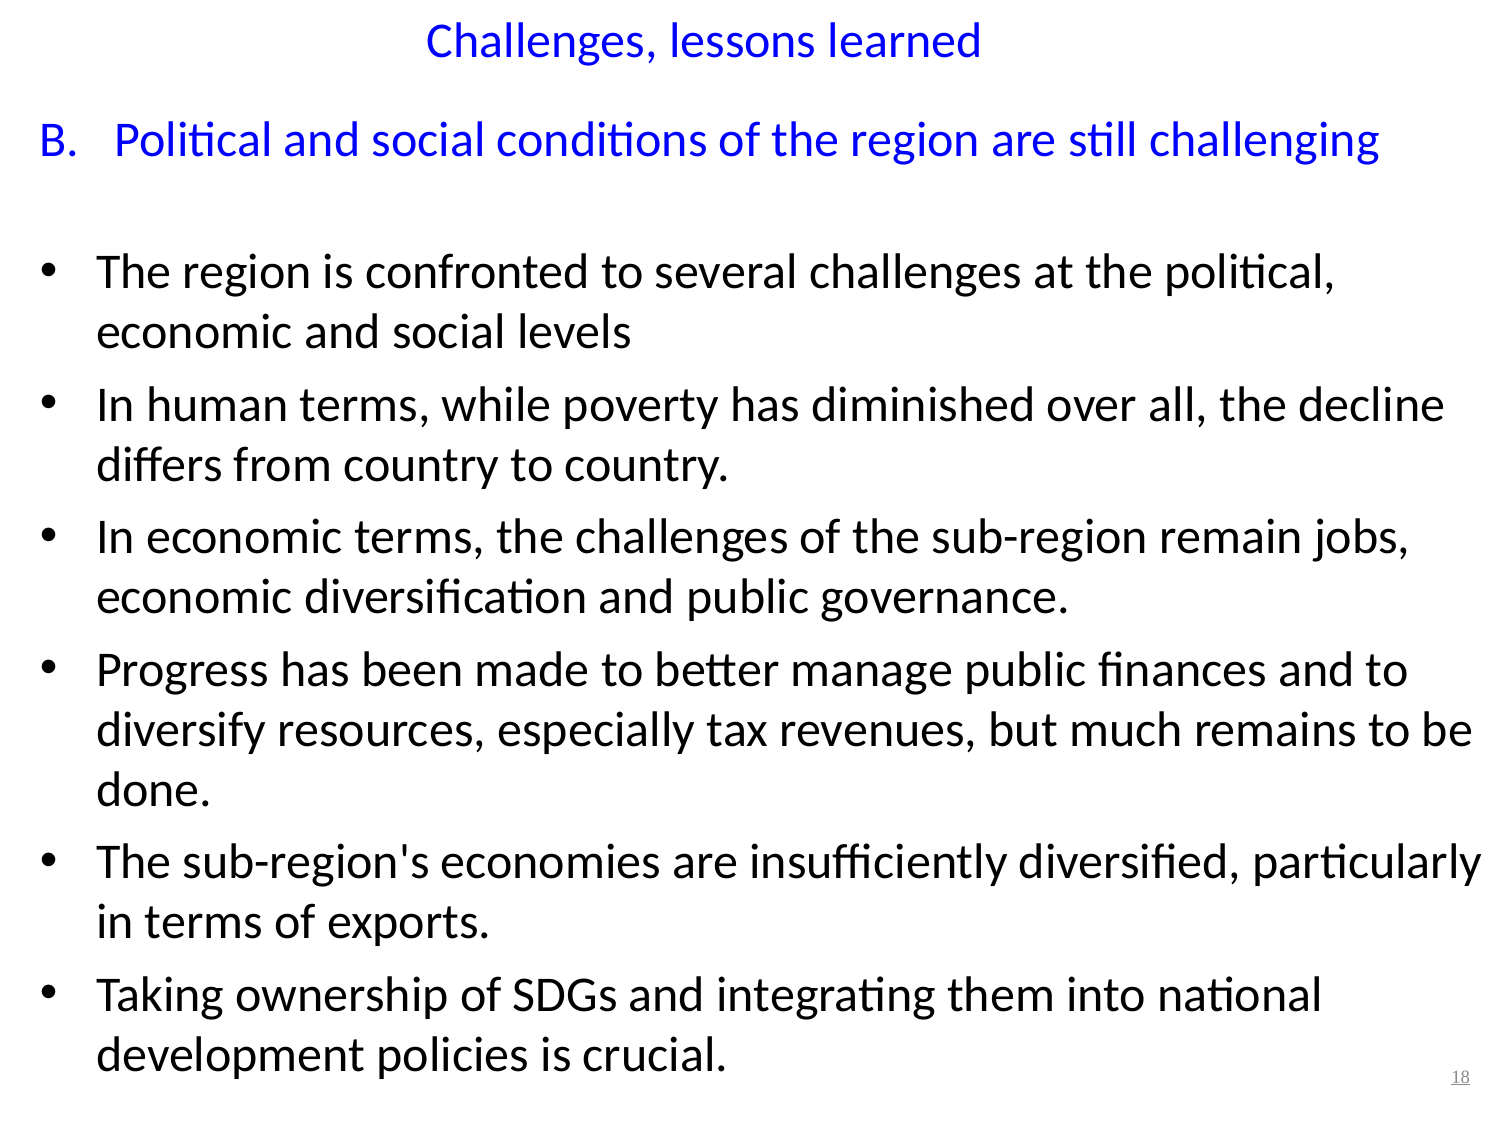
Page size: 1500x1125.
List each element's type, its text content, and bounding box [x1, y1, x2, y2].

slide_number 18 [1422, 1045, 1486, 1106]
text_box Political and social conditions of the region are still challenging The region is confronted to several challenges at the political, economic and social levels In human terms, while poverty has diminished over all, the decline differs from country to country. In economic terms, the challenges of the sub-region remain jobs, economic diversification and public governance. Progress has been made to better manage public finances and to diversify resources, especially tax revenues, but much remains to be done. The sub-region's economies are insufficiently diversified, particularly in terms of exports. Taking ownership of SDGs and integrating them into national development policies is crucial. [24, 98, 1500, 1089]
text_box Challenges, lessons learned [362, 0, 999, 75]
